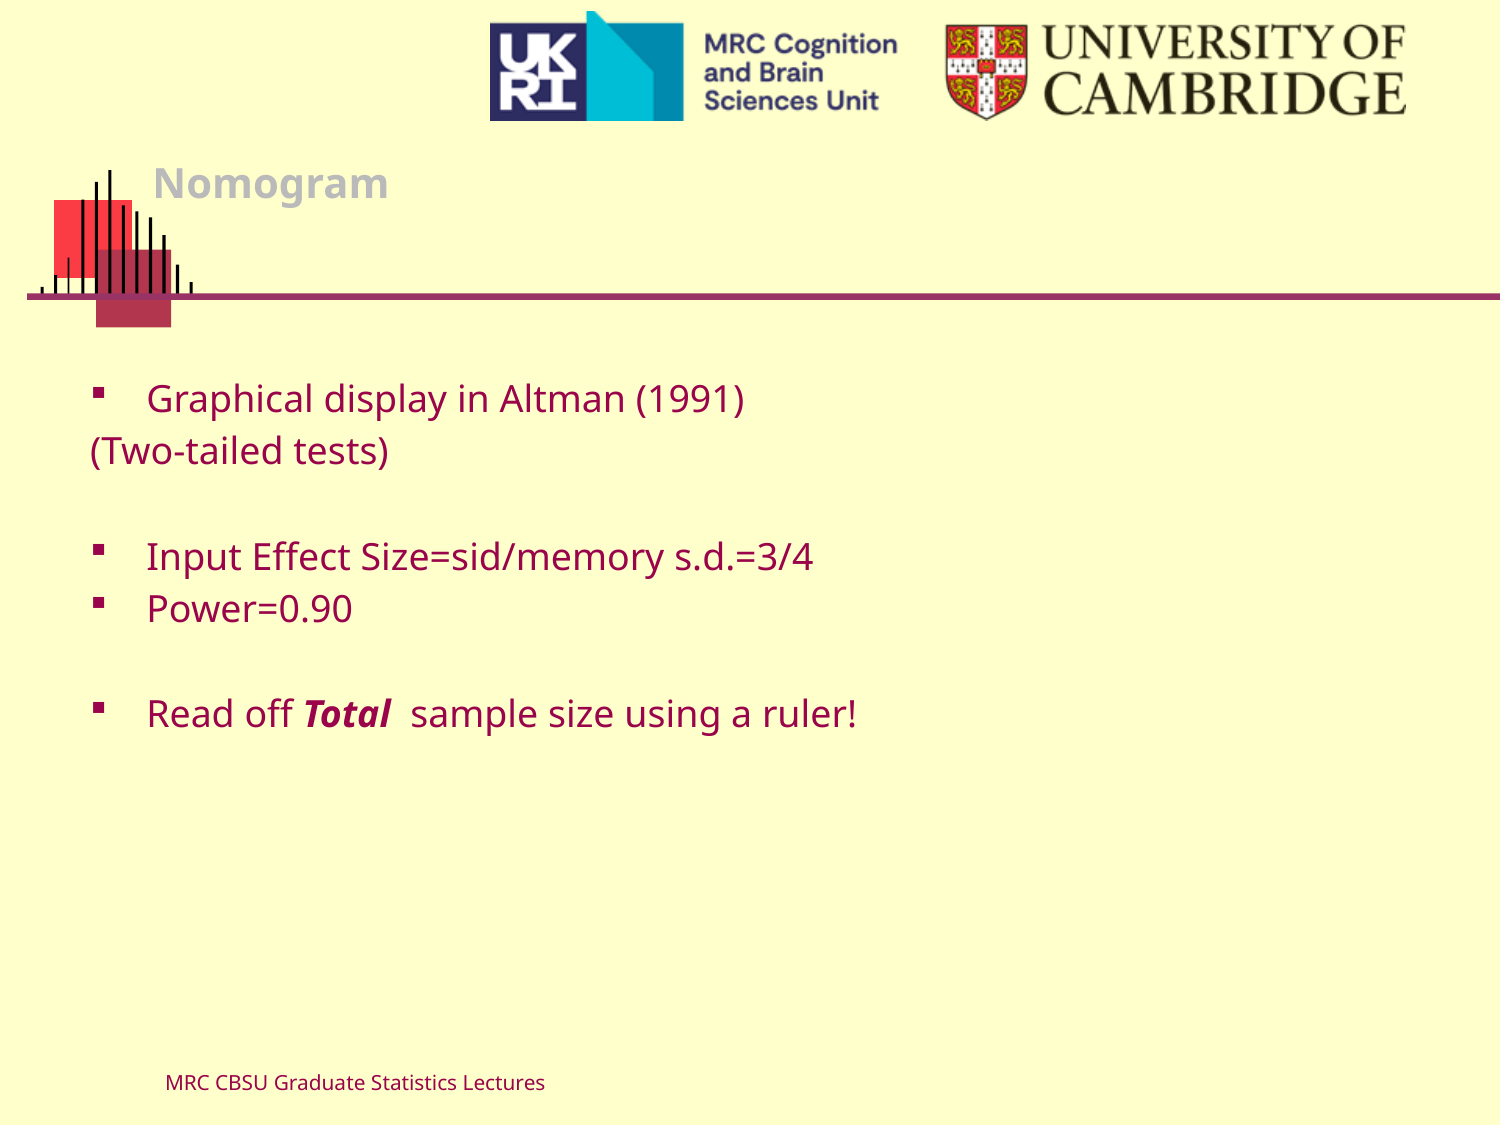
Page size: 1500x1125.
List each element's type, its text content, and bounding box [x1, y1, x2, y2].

list Graphical display in Altman (1991) (Two-tailed tests) Input Effect Size=sid/memory s.d.=3/4 Power=0.90 Read off Total sample size using a ruler! [75, 262, 1425, 1038]
picture [490, 11, 1406, 121]
footer MRC CBSU Graduate Statistics Lectures [149, 1062, 988, 1101]
title Nomogram [137, 137, 988, 233]
